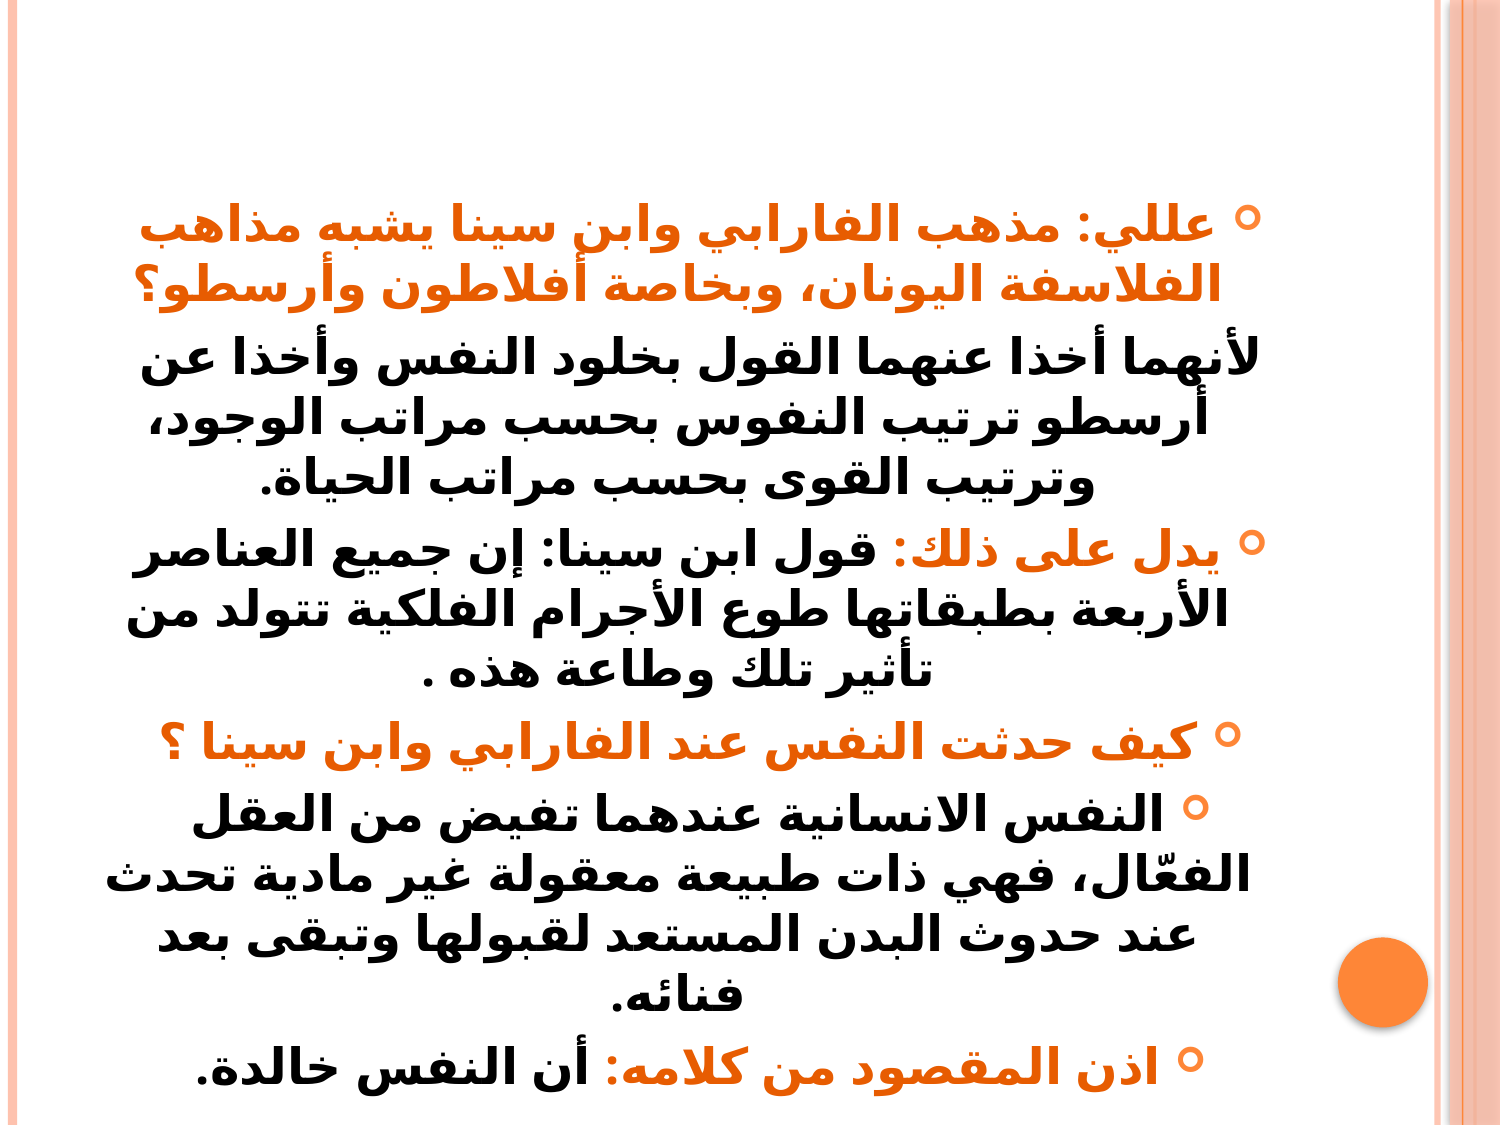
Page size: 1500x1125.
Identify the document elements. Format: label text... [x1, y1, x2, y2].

list عللي: مذهب الفارابي وابن سينا يشبه مذاهب الفلاسفة اليونان، وبخاصة أفلاطون وأرسطو؟ لأنهما أخذا عنهما القول بخلود النفس وأخذا عن أرسطو ترتيب النفوس بحسب مراتب الوجود، وترتيب القوى بحسب مراتب الحياة. يدل على ذلك: قول ابن سينا: إن جميع العناصر الأربعة بطبقاتها طوع الأجرام الفلكية تتولد من تأثير تلك وطاعة هذه . كيف حدثت النفس عند الفارابي وابن سينا ؟ النفس الانسانية عندهما تفيض من العقل الفعّال، فهي ذات طبيعة معقولة غير مادية تحدث عند حدوث البدن المستعد لقبولها وتبقى بعد فنائه. اذن المقصود من كلامه: أن النفس خالدة. [88, 184, 1314, 984]
